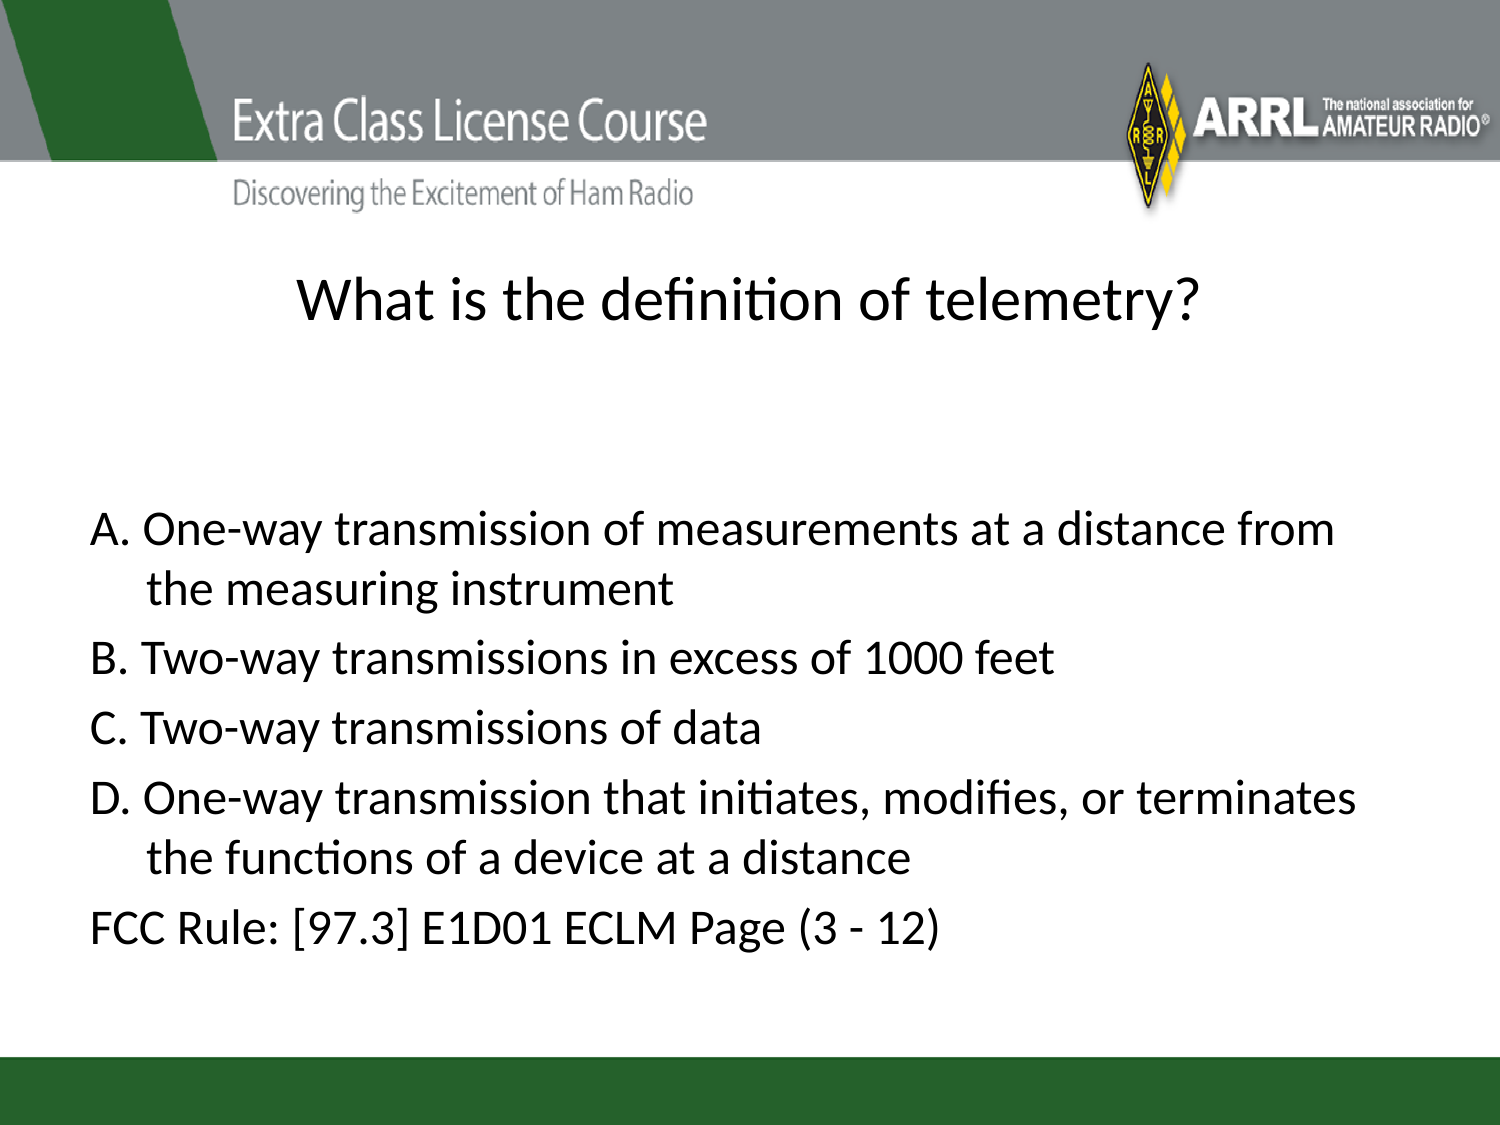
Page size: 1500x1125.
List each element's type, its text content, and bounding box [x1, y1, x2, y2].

list A. One-way transmission of measurements at a distance from the measuring instrument B. Two-way transmissions in excess of 1000 feet C. Two-way transmissions of data D. One-way transmission that initiates, modifies, or terminates the functions of a device at a distance FCC Rule: [97.3] E1D01 ECLM Page (3 - 12) [75, 487, 1425, 1005]
title What is the definition of telemetry? [75, 250, 1425, 437]
picture [0, 0, 1500, 1125]
